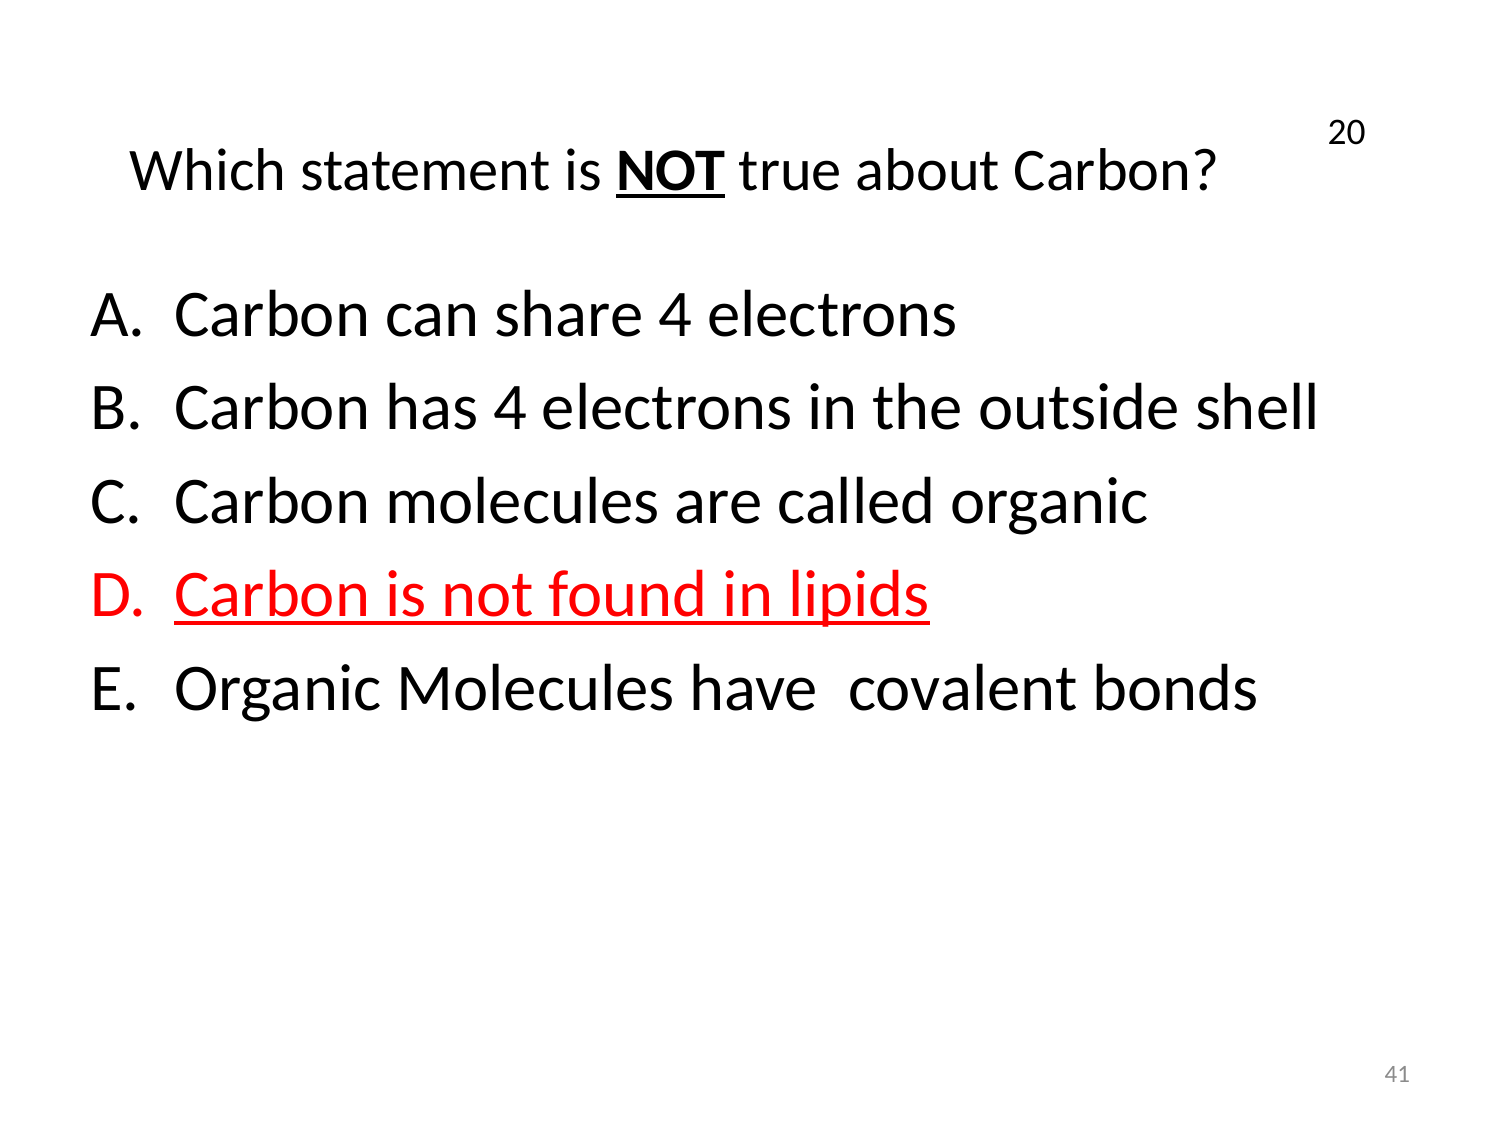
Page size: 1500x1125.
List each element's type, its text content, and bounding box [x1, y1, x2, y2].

title Which statement is NOT true about Carbon? [75, 99, 1275, 233]
slide_number 41 [1074, 1042, 1425, 1103]
text_box 20 [1312, 99, 1381, 160]
list Carbon can share 4 electrons Carbon has 4 electrons in the outside shell Carbon molecules are called organic Carbon is not found in lipids Organic Molecules have covalent bonds [75, 262, 1425, 1005]
